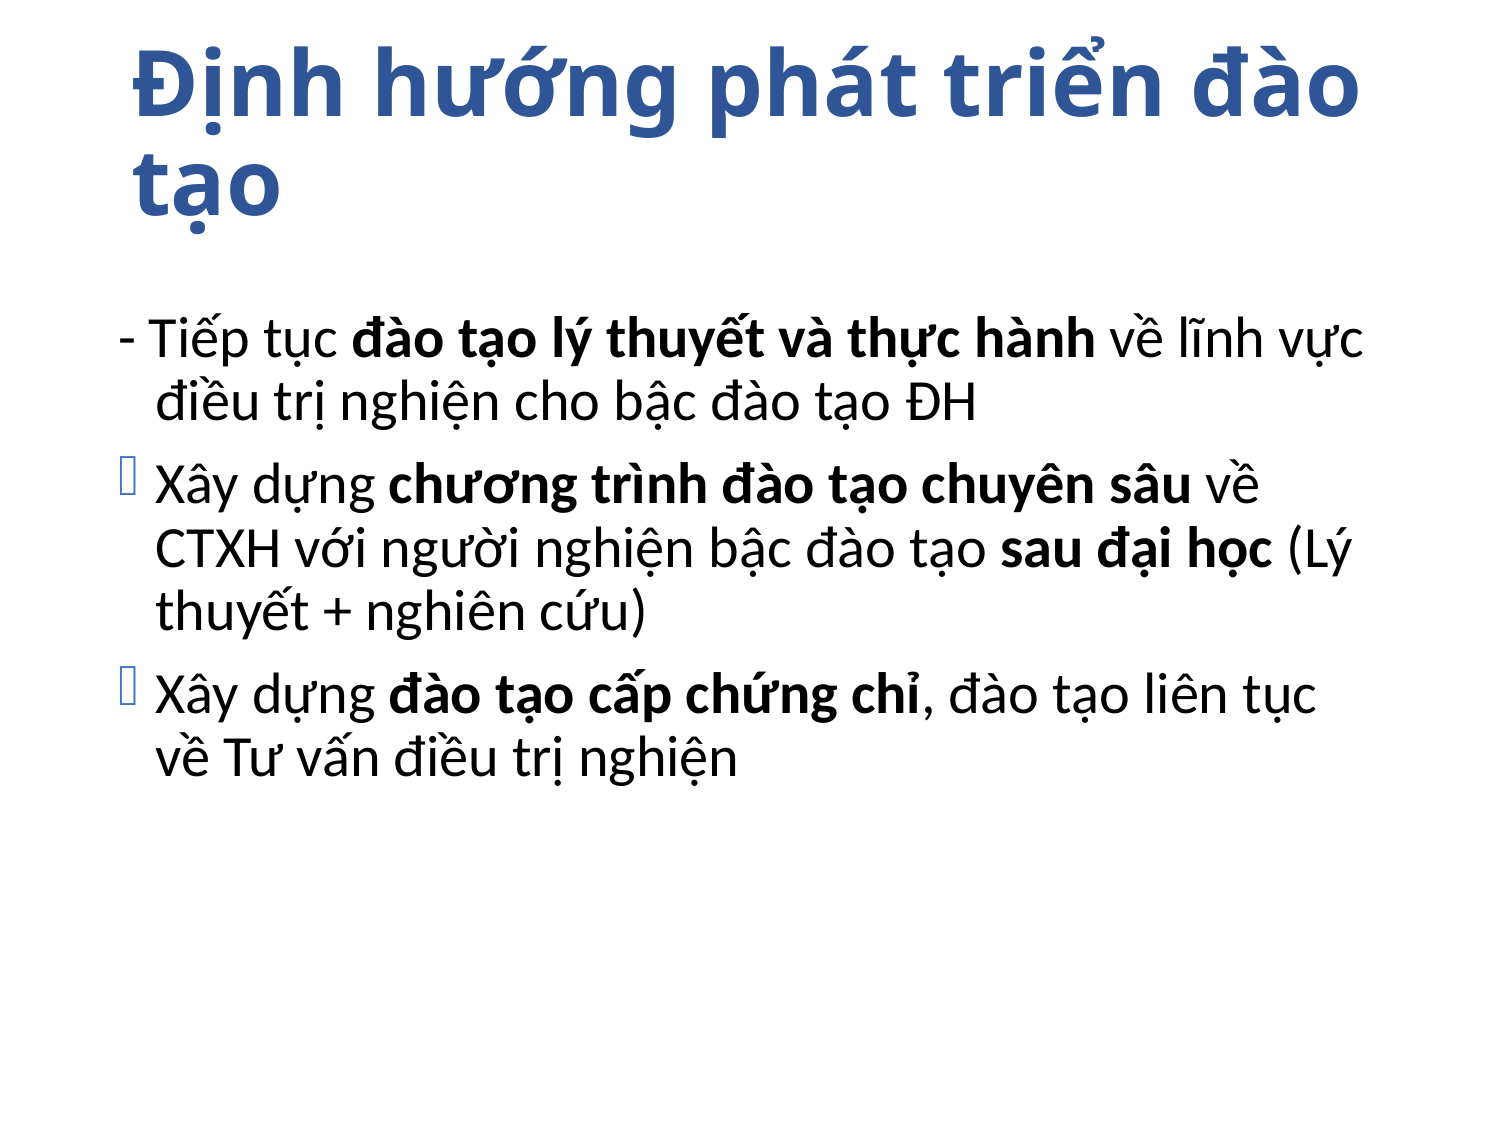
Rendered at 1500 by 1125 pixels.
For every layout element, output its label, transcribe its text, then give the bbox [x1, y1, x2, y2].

title Định hướng phát triển đào tạo [116, 27, 1410, 246]
list - Tiếp tục đào tạo lý thuyết và thực hành về lĩnh vực điều trị nghiện cho bậc đào tạo ĐH Xây dựng chương trình đào tạo chuyên sâu về CTXH với người nghiện bậc đào tạo sau đại học (Lý thuyết + nghiên cứu) Xây dựng đào tạo cấp chứng chỉ, đào tạo liên tục về Tư vấn điều trị nghiện [103, 299, 1397, 1014]
